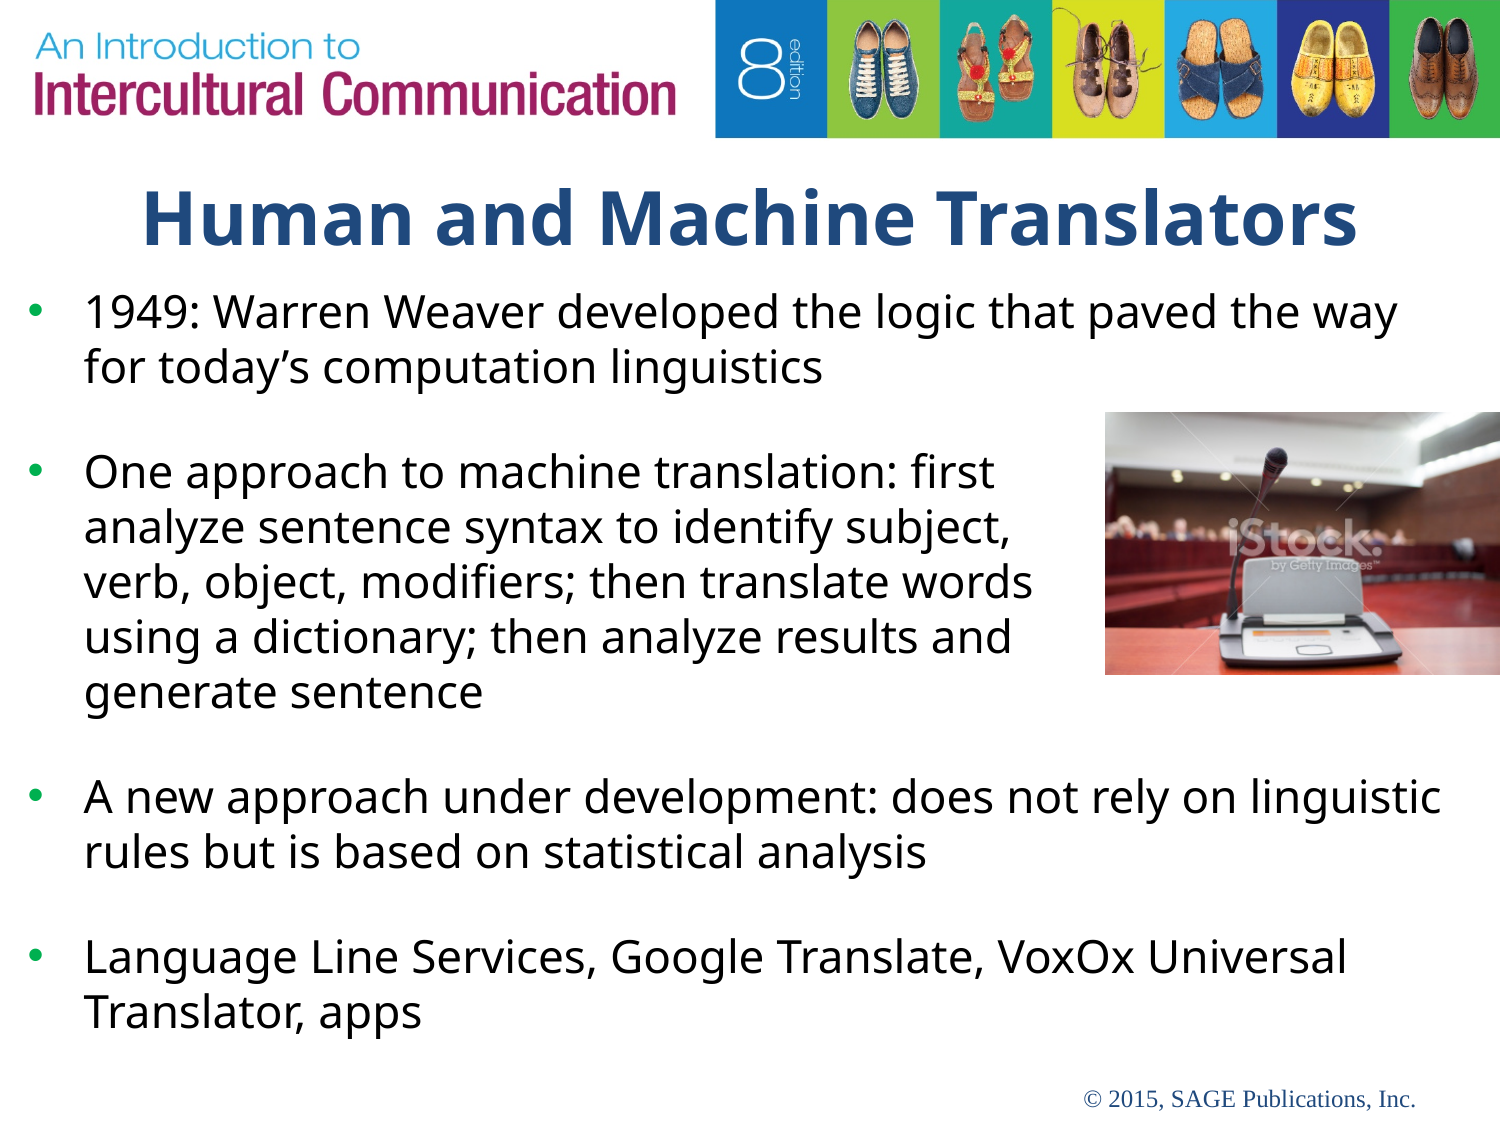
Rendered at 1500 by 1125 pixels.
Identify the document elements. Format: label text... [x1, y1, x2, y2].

title Human and Machine Translators [0, 154, 1500, 275]
text_box © 2015, SAGE Publications, Inc. [1012, 1067, 1488, 1125]
list 1949: Warren Weaver developed the logic that paved the way for today’s computation linguistics One approach to machine translation: first analyze sentence syntax to identify subject, verb, object, modifiers; then translate words using a dictionary; then analyze results and generate sentence A new approach under development: does not rely on linguistic rules but is based on statistical analysis Language Line Services, Google Translate, VoxOx Universal Translator, apps [12, 275, 1475, 1100]
picture [0, 275, 1012, 1125]
picture [1105, 275, 1500, 1125]
picture [0, 0, 1500, 154]
